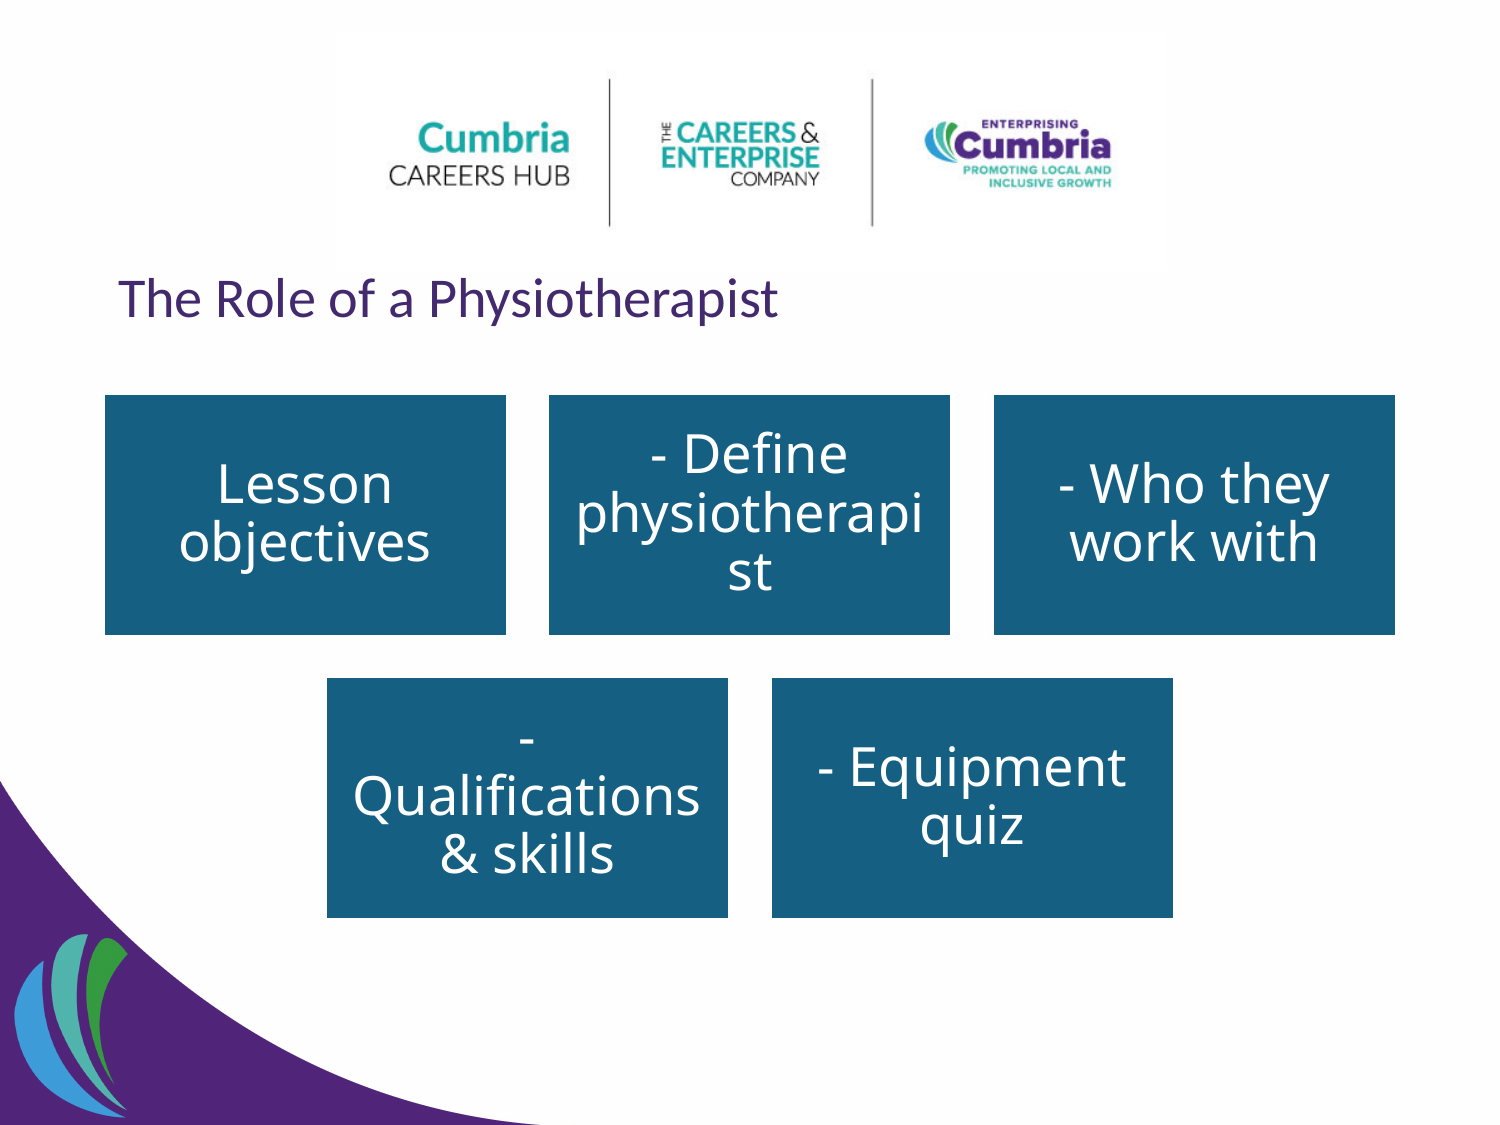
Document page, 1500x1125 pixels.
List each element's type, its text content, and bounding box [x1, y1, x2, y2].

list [102, 298, 1398, 1014]
title The Role of a Physiotherapist [103, 190, 1397, 298]
picture [0, 1, 1500, 1125]
